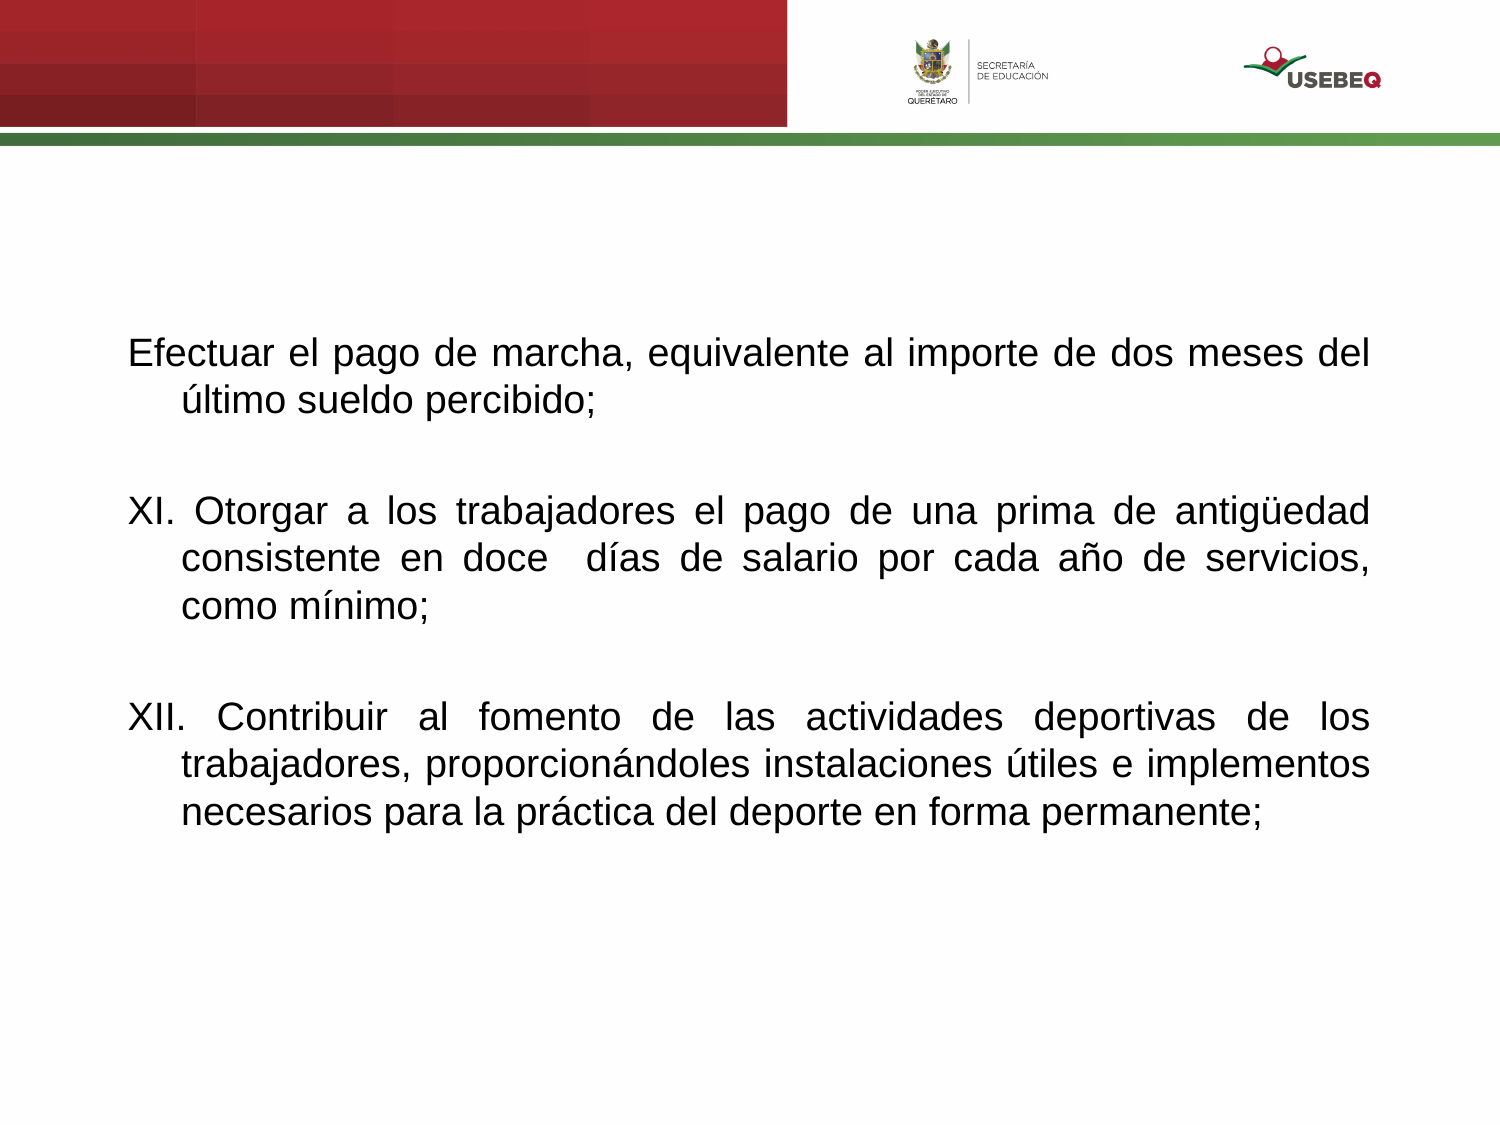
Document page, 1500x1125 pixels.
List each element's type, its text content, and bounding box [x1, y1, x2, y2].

list Efectuar el pago de marcha, equivalente al importe de dos meses del último sueldo percibido; XI. Otorgar a los trabajadores el pago de una prima de antigüedad consistente en doce días de salario por cada año de servicios, como mínimo; XII. Contribuir al fomento de las actividades deportivas de los trabajadores, proporcionándoles instalaciones útiles e implementos necesarios para la práctica del deporte en forma permanente; [112, 208, 1388, 1063]
picture [0, 0, 1500, 1125]
